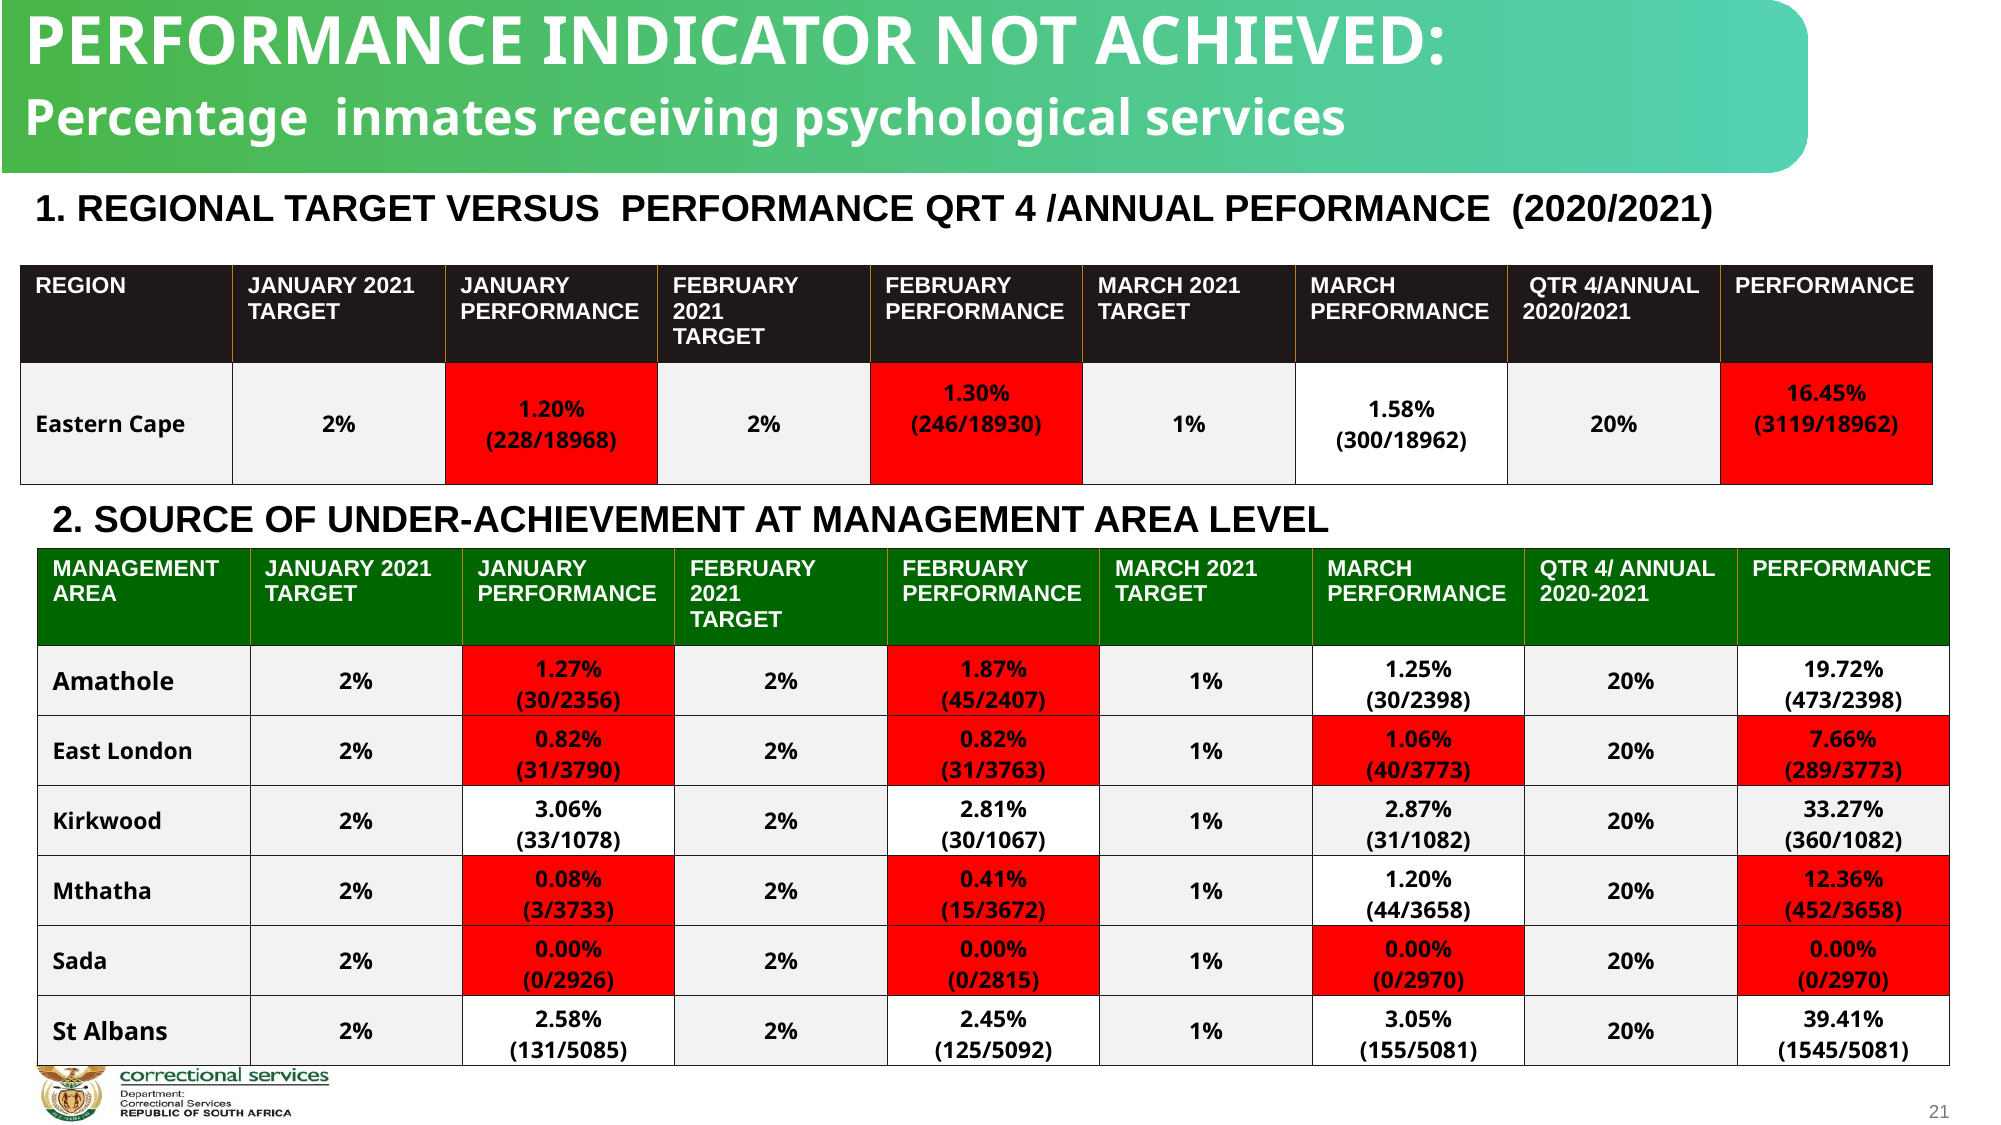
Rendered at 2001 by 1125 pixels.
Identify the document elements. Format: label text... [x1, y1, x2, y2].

table_cell 2% [251, 646, 462, 715]
table_cell 0.82% (31/3763) [888, 716, 1099, 785]
table_cell 2% [675, 786, 887, 855]
table_cell 1.25% (30/2398) [1313, 646, 1524, 715]
table_cell 20% [1525, 926, 1737, 995]
table_header FEBRUARY 2021 TARGET [675, 549, 887, 645]
text_box 2. SOURCE OF UNDER-ACHIEVEMENT AT MANAGEMENT AREA LEVEL [37, 487, 1538, 548]
table_header FEBRUARY PERFORMANCE [888, 549, 1099, 645]
table_cell 1% [1083, 363, 1295, 484]
table_header JANUARY PERFORMANCE [463, 549, 674, 645]
table_cell 1% [1100, 996, 1312, 1065]
table_cell 2% [675, 926, 887, 995]
text_box PERFORMANCE INDICATOR NOT ACHIEVED: Percentage inmates receiving psychological services [10, 0, 1808, 86]
table_cell 1.27% (30/2356) [463, 646, 674, 715]
table_header MARCH PERFORMANCE [1296, 266, 1507, 362]
table_cell 12.36% (452/3658) [1738, 856, 1949, 925]
table_cell 0.00% (0/2926) [463, 926, 674, 995]
table_cell 1.58% (300/18962) [1296, 363, 1507, 484]
table_cell 2% [233, 363, 445, 484]
table_cell 2.81% (30/1067) [888, 786, 1099, 855]
table_cell 2.45% (125/5092) [888, 996, 1099, 1065]
table_header MARCH 2021 TARGET [1100, 549, 1312, 645]
table_cell 2% [675, 996, 887, 1065]
table_header MANAGEMENT AREA [38, 549, 250, 645]
table_header QTR 4/ANNUAL 2020/2021 [1508, 266, 1720, 362]
table_cell St Albans [38, 996, 250, 1065]
table_header JANUARY 2021 TARGET [233, 266, 445, 362]
table_header MARCH 2021 TARGET [1083, 266, 1295, 362]
table_header PERFORMANCE [1721, 266, 1932, 362]
table_cell 1.30% (246/18930) [871, 363, 1082, 484]
table_cell 20% [1525, 996, 1737, 1065]
table_header MARCH PERFORMANCE [1313, 549, 1524, 645]
table_cell 2% [675, 716, 887, 785]
table_cell 1% [1100, 716, 1312, 785]
table_cell Eastern Cape [21, 363, 232, 484]
table_cell 20% [1525, 716, 1737, 785]
table_cell 0.08% (3/3733) [463, 856, 674, 925]
table_cell 1% [1100, 926, 1312, 995]
table_cell 2% [675, 646, 887, 715]
table_cell 1% [1100, 856, 1312, 925]
table_cell 19.72% (473/2398) [1738, 646, 1949, 715]
table_cell 2% [675, 856, 887, 925]
table_cell 2% [251, 856, 462, 925]
table_cell 39.41% (1545/5081) [1738, 996, 1949, 1065]
table_cell 1% [1100, 646, 1312, 715]
table_cell 2% [251, 786, 462, 855]
table_header PERFORMANCE [1738, 549, 1949, 645]
table_header FEBRUARY 2021 TARGET [658, 266, 870, 362]
table_cell 33.27% (360/1082) [1738, 786, 1949, 855]
table_cell 2.87% (31/1082) [1313, 786, 1524, 855]
table_cell 16.45% (3119/18962) [1721, 363, 1932, 484]
table_cell Amathole [38, 646, 250, 715]
table_cell 1.20% (44/3658) [1313, 856, 1524, 925]
table_cell 0.00% (0/2970) [1738, 926, 1949, 995]
table_header REGION [21, 266, 232, 362]
table_cell Kirkwood [38, 786, 250, 855]
table_cell 1.87% (45/2407) [888, 646, 1099, 715]
table_cell Mthatha [38, 856, 250, 925]
table_cell 1.20% (228/18968) [446, 363, 657, 484]
table_cell 3.05% (155/5081) [1313, 996, 1524, 1065]
table_cell 2% [251, 716, 462, 785]
table_header JANUARY 2021 TARGET [251, 549, 462, 645]
table_cell 2% [251, 926, 462, 995]
table_cell East London [38, 716, 250, 785]
table_cell 2% [251, 996, 462, 1065]
table_cell 0.00% (0/2970) [1313, 926, 1524, 995]
table_header JANUARY PERFORMANCE [446, 266, 657, 362]
text_box [2, 0, 1808, 173]
table_cell 0.00% (0/2815) [888, 926, 1099, 995]
table_cell 20% [1525, 856, 1737, 925]
table_cell Sada [38, 926, 250, 995]
table_header FEBRUARY PERFORMANCE [871, 266, 1082, 362]
table_cell 20% [1525, 646, 1737, 715]
table_cell 1% [1100, 786, 1312, 855]
table_cell 20% [1508, 363, 1720, 484]
table_header QTR 4/ ANNUAL 2020-2021 [1525, 549, 1737, 645]
table_cell 20% [1525, 786, 1737, 855]
text_box 1. REGIONAL TARGET VERSUS PERFORMANCE QRT 4 /ANNUAL PEFORMANCE (2020/2021) [20, 176, 1827, 265]
table_cell 0.41% (15/3672) [888, 856, 1099, 925]
picture [33, 1049, 332, 1123]
table_cell 7.66% (289/3773) [1738, 716, 1949, 785]
table_cell 2% [658, 363, 870, 484]
table_cell 0.82% (31/3790) [463, 716, 674, 785]
table_cell 2.58% (131/5085) [463, 996, 674, 1065]
table_cell 1.06% (40/3773) [1313, 716, 1524, 785]
table_cell 3.06% (33/1078) [463, 786, 674, 855]
